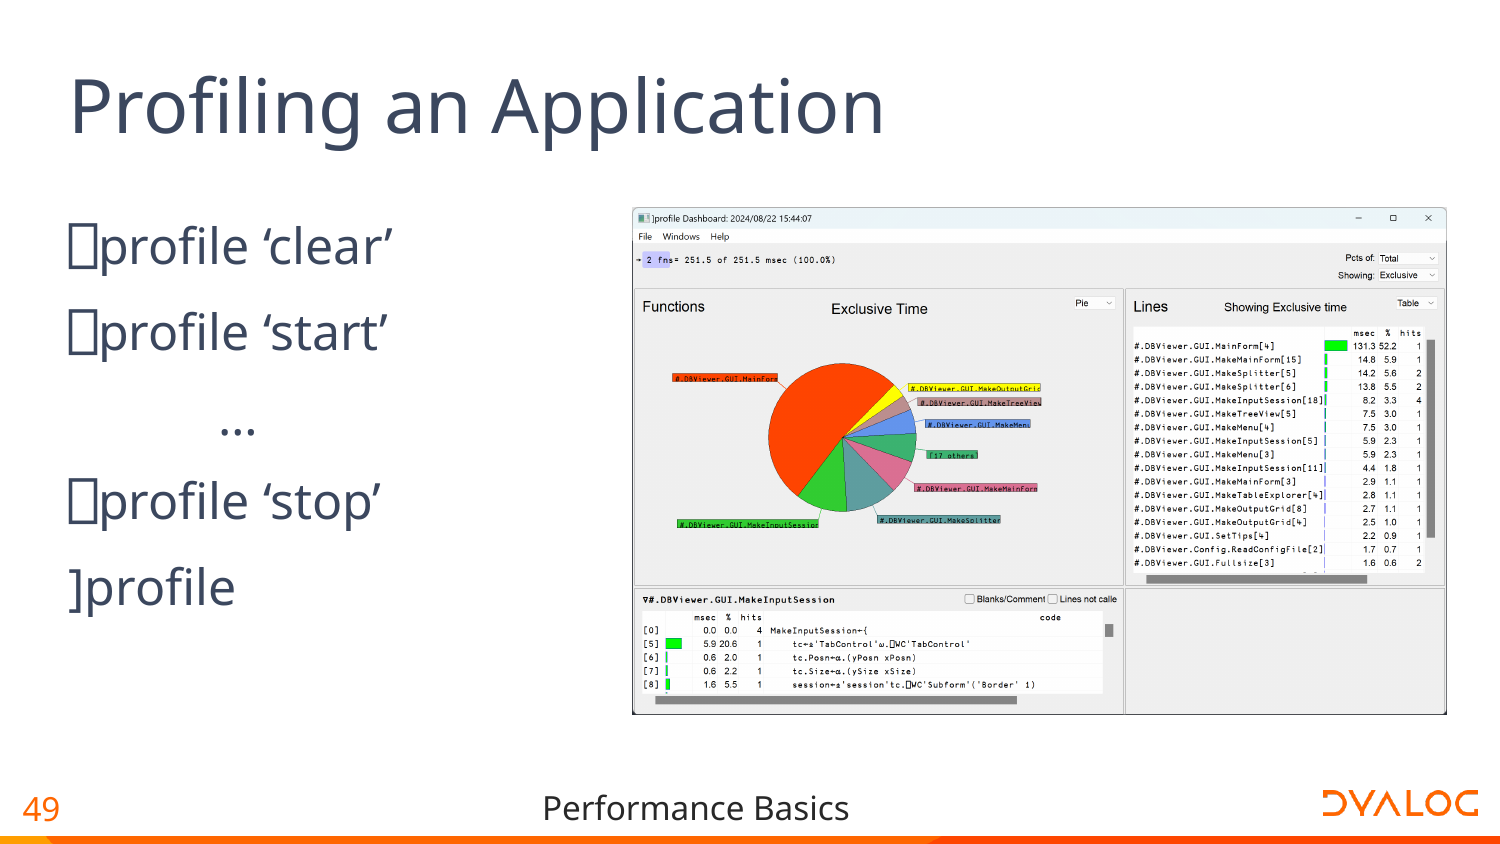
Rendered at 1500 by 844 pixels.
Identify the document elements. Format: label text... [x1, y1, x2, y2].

title Profiling an Application [53, 43, 1121, 157]
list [632, 207, 1448, 715]
picture [0, 836, 1500, 844]
picture [1323, 790, 1478, 816]
list ⎕profile ‘clear’ ⎕profile ‘start’ … ⎕profile ‘stop’ ]profile [53, 207, 1053, 740]
